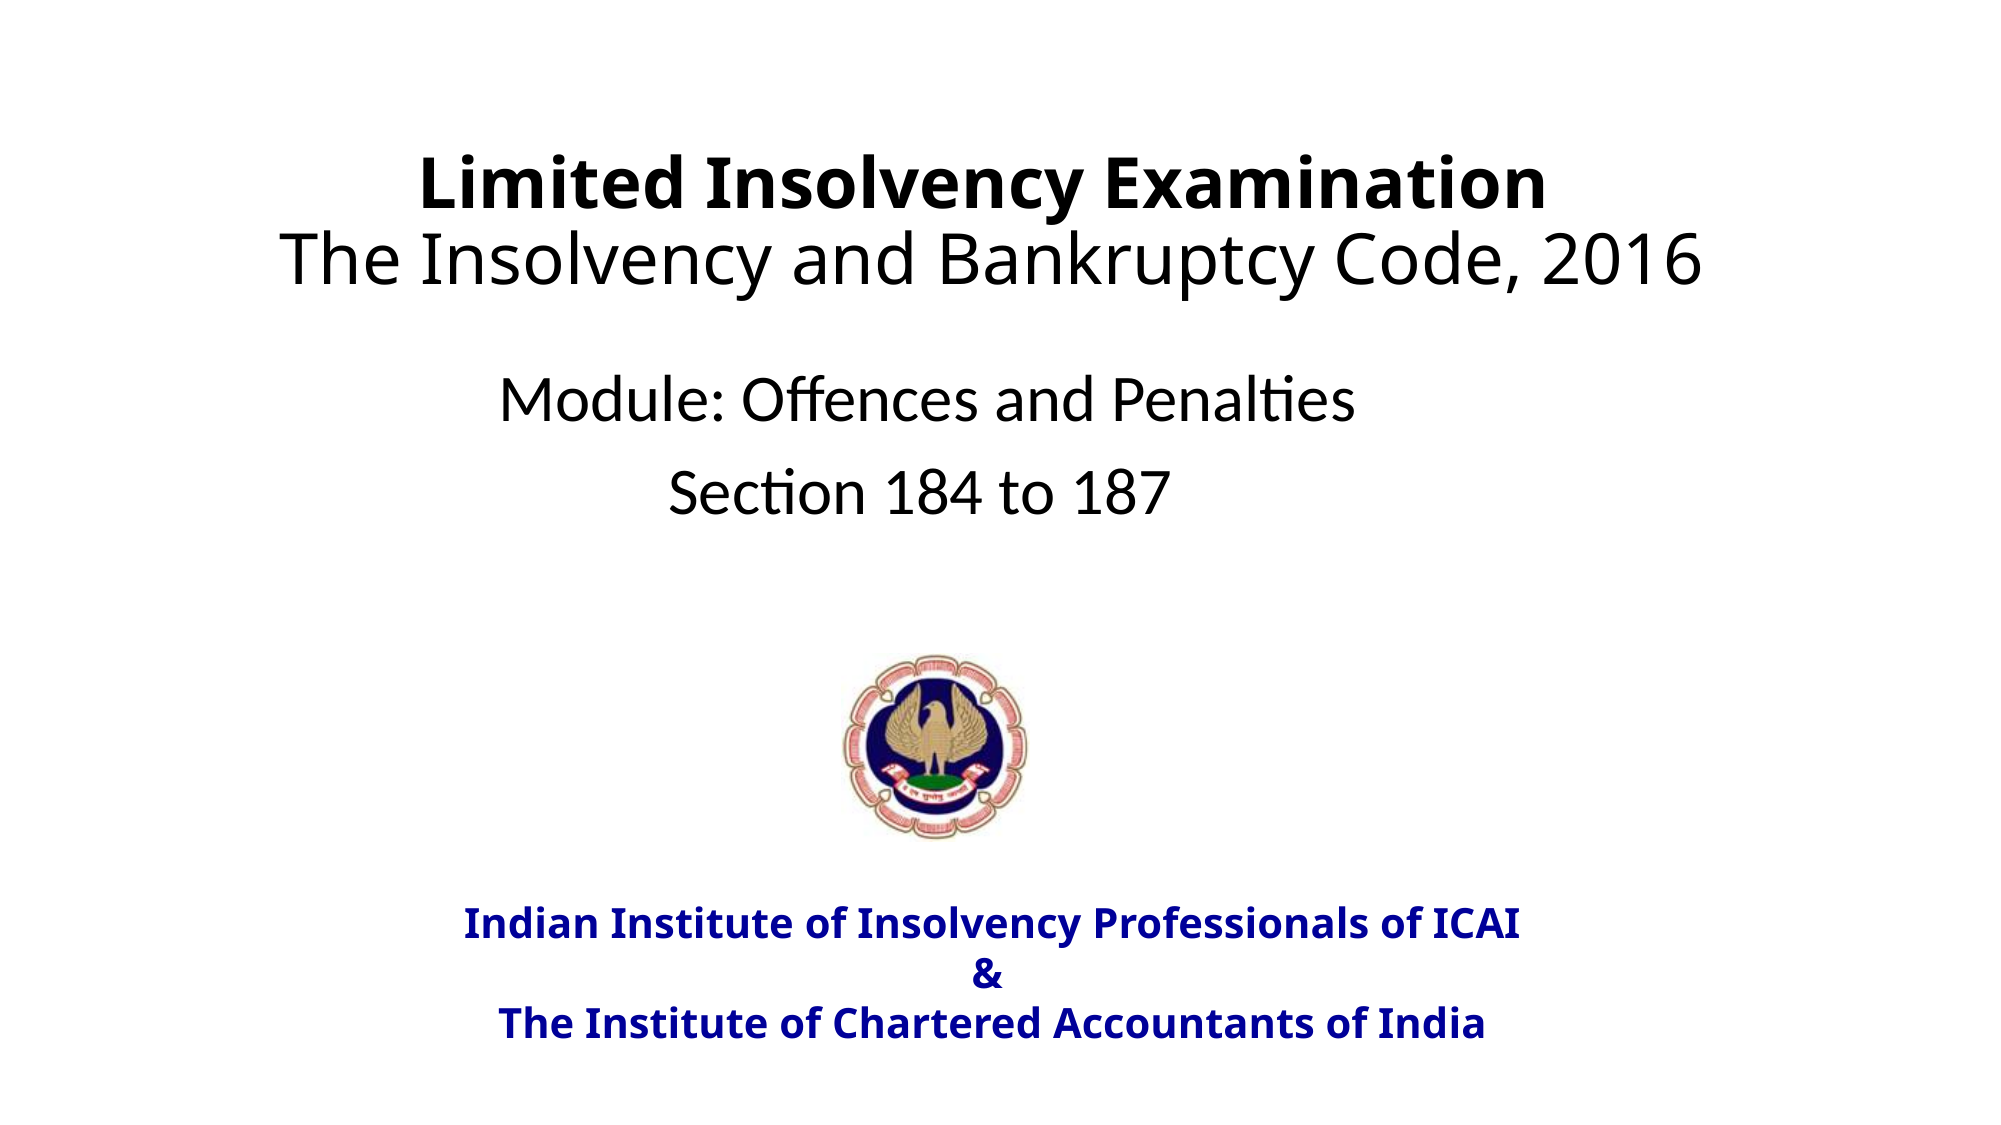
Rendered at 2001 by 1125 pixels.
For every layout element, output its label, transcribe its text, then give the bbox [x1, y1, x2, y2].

picture [841, 653, 1030, 842]
subtitle Module: Offences and Penalties Section 184 to 187 [185, 356, 1686, 795]
text_box Indian Institute of Insolvency Professionals of ICAI & The Institute of Chartered Accountants of India [237, 889, 1748, 1054]
title Limited Insolvency Examination The Insolvency and Bankruptcy Code, 2016 [249, 118, 1736, 393]
